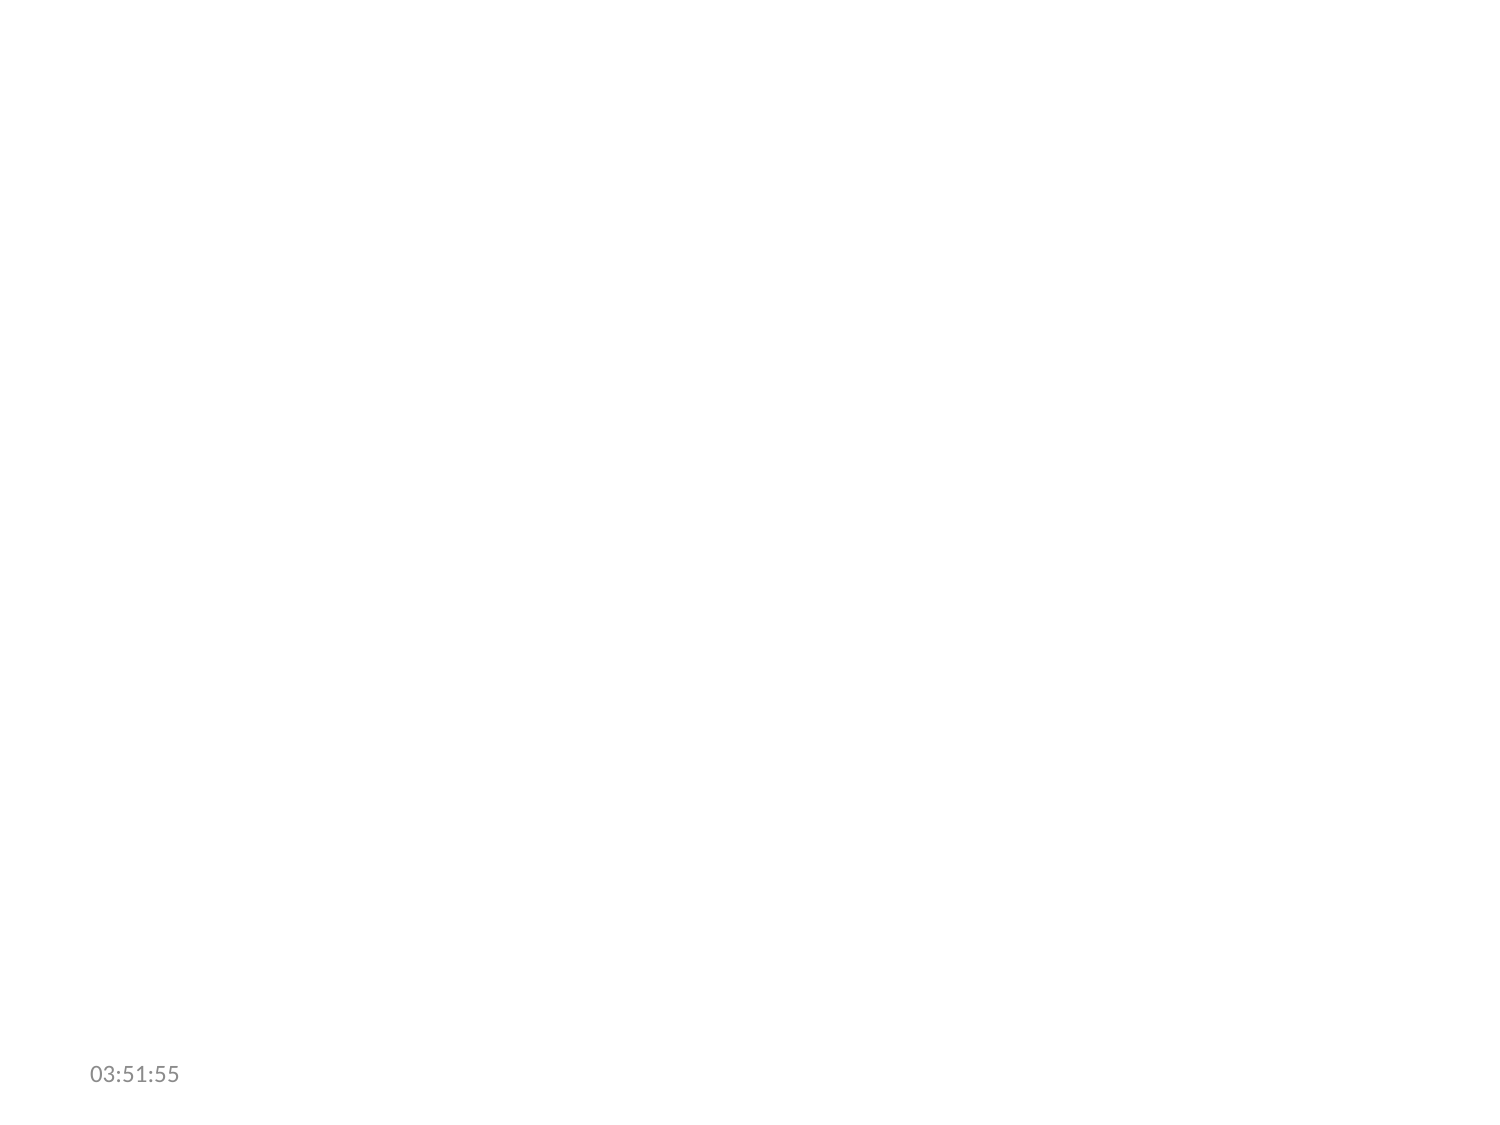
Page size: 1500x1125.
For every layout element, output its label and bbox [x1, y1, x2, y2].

slide_number [75, 1042, 425, 1103]
